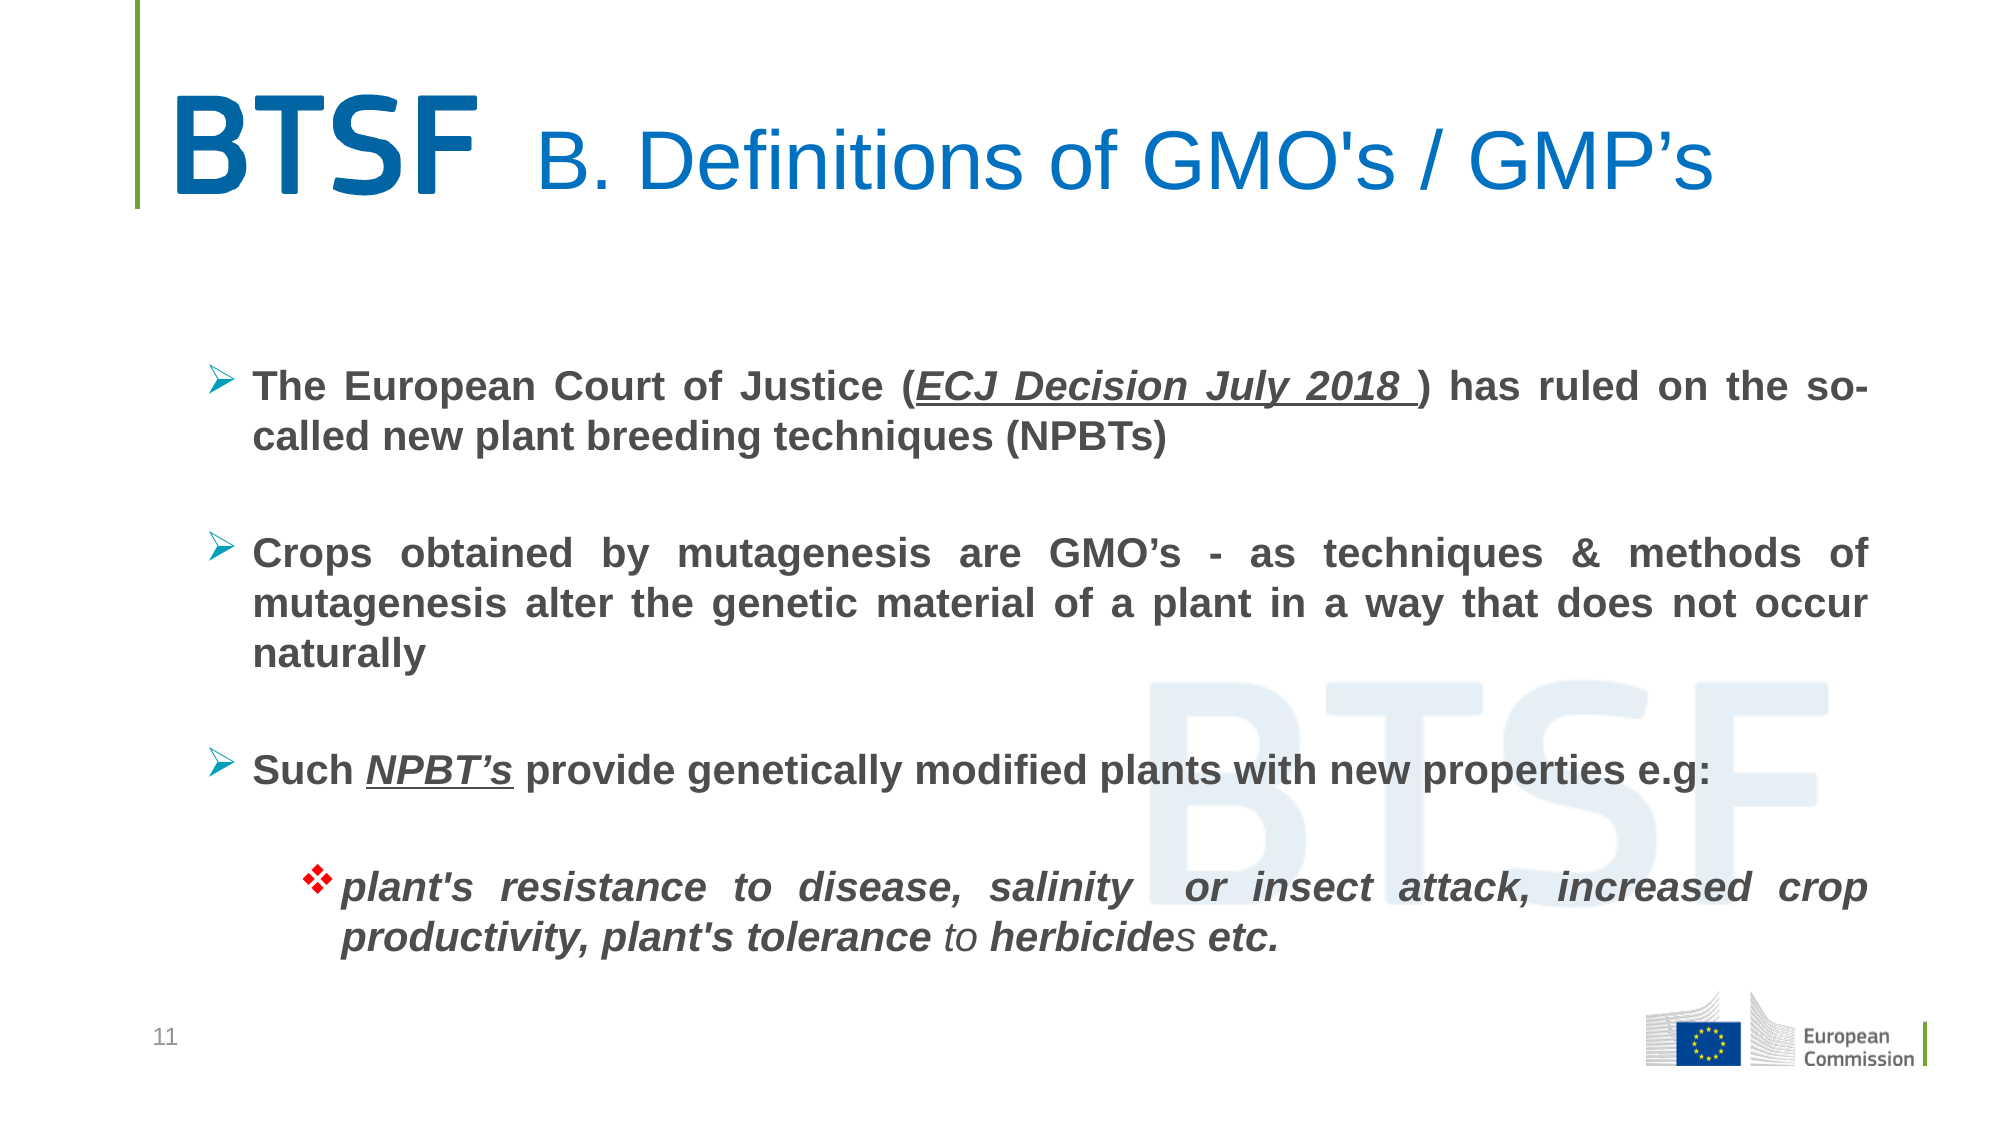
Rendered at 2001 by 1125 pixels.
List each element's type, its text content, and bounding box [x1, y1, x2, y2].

text_box The European Court of Justice (ECJ Decision July 2018 ) has ruled on the so-called new plant breeding techniques (NPBTs) Crops obtained by mutagenesis are GMO’s - as techniques & methods of mutagenesis alter the genetic material of a plant in a way that does not occur naturally Such NPBT’s provide genetically modified plants with new properties e.g: plant's resistance to disease, salinity or insect attack, increased crop productivity, plant's tolerance to herbicides etc. [115, 293, 1885, 988]
slide_number 11 [137, 1005, 588, 1066]
title B. Definitions of GMO's / GMP’s [496, 79, 1885, 208]
picture [148, 77, 516, 214]
picture [1646, 991, 1927, 1066]
